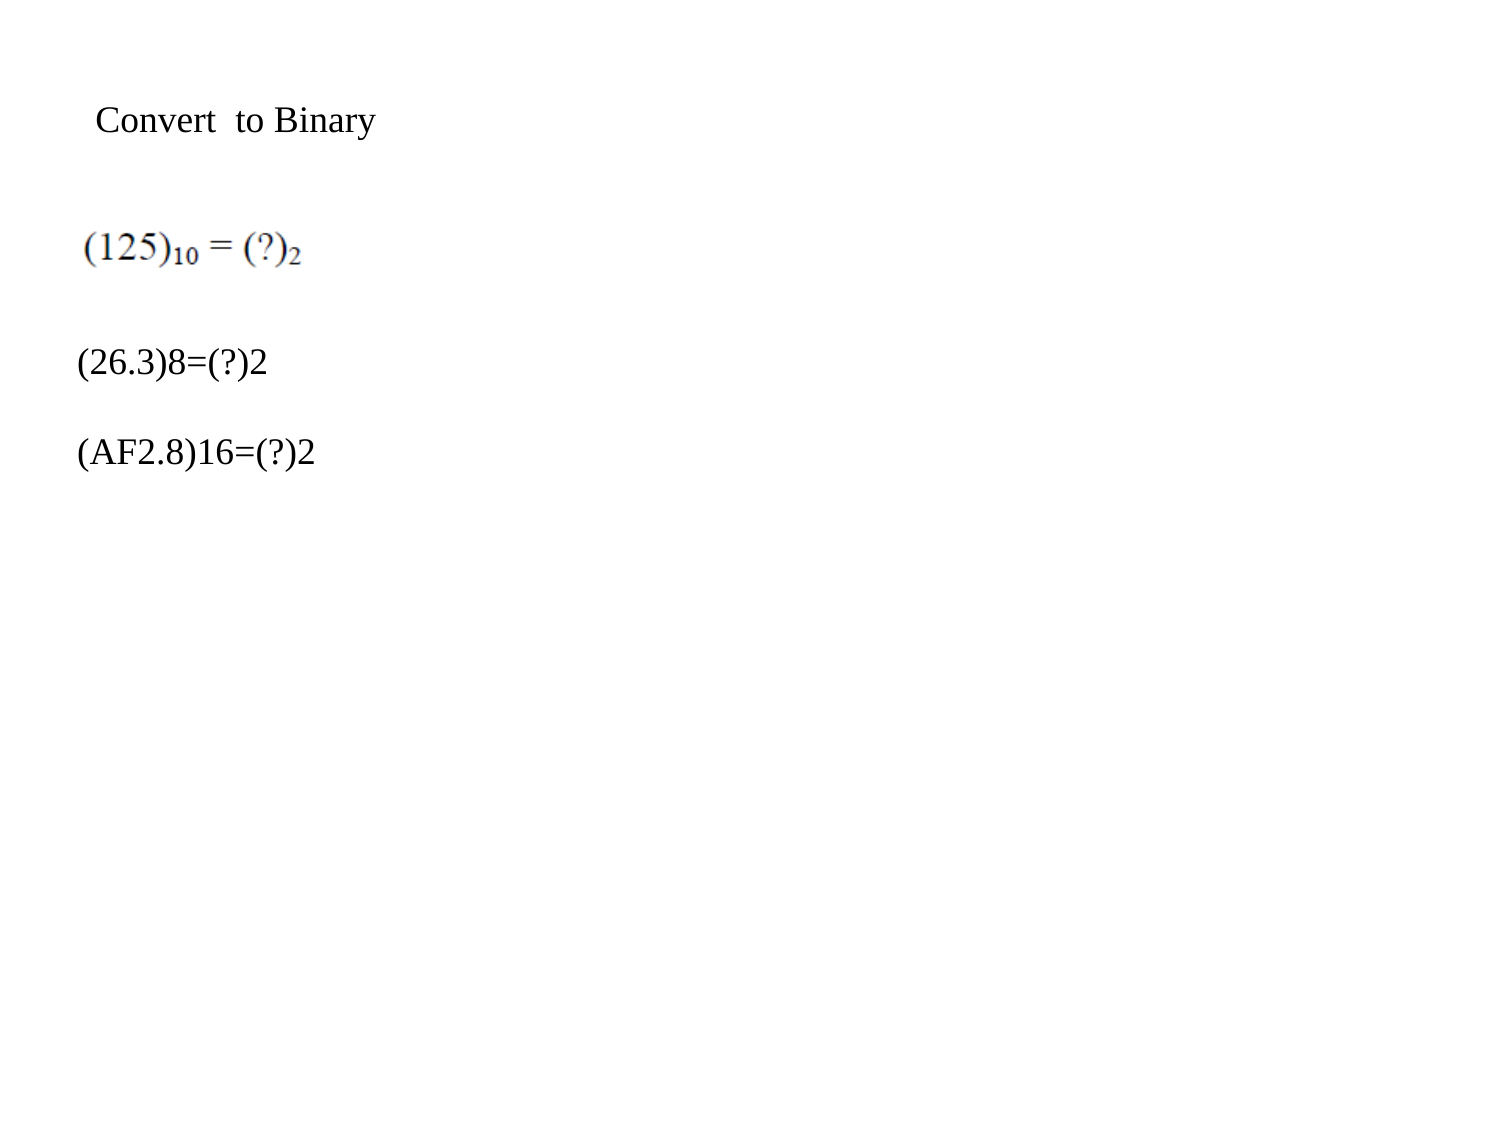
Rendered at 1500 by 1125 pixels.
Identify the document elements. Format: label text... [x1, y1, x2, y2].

picture [78, 224, 331, 285]
text_box (26.3)8=(?)2 (AF2.8)16=(?)2 [62, 284, 813, 480]
text_box Convert to Binary [80, 87, 656, 148]
